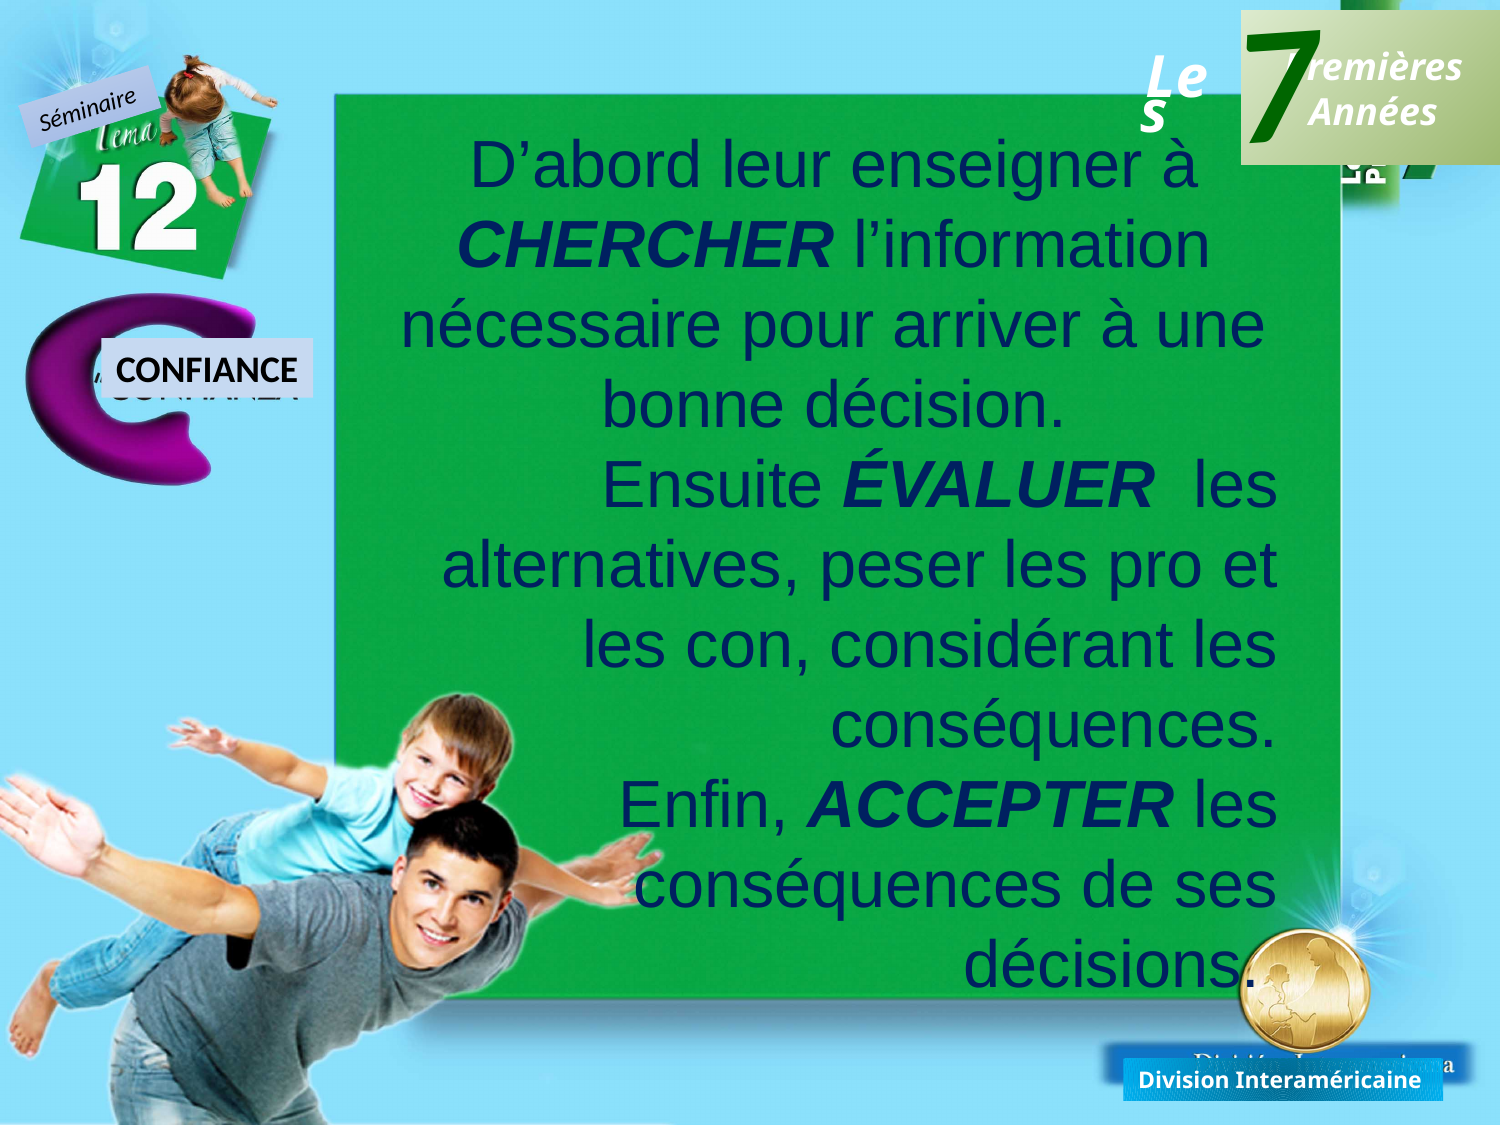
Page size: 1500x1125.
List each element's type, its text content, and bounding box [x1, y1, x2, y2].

text_box D’abord leur enseigner à CHERCHER l’information nécessaire pour arriver à une bonne décision. Ensuite ÉVALUER les alternatives, peser les pro et les con, considérant les conséquences. Enfin, ACCEPTER les conséquences de ses décisions. [375, 113, 1294, 1008]
picture [0, 0, 1500, 1125]
text_box Division Interaméricaine [1123, 1058, 1444, 1101]
text_box CONFIANCE [101, 338, 314, 398]
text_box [1119, 0, 1500, 185]
text_box Séminaire [18, 65, 162, 149]
